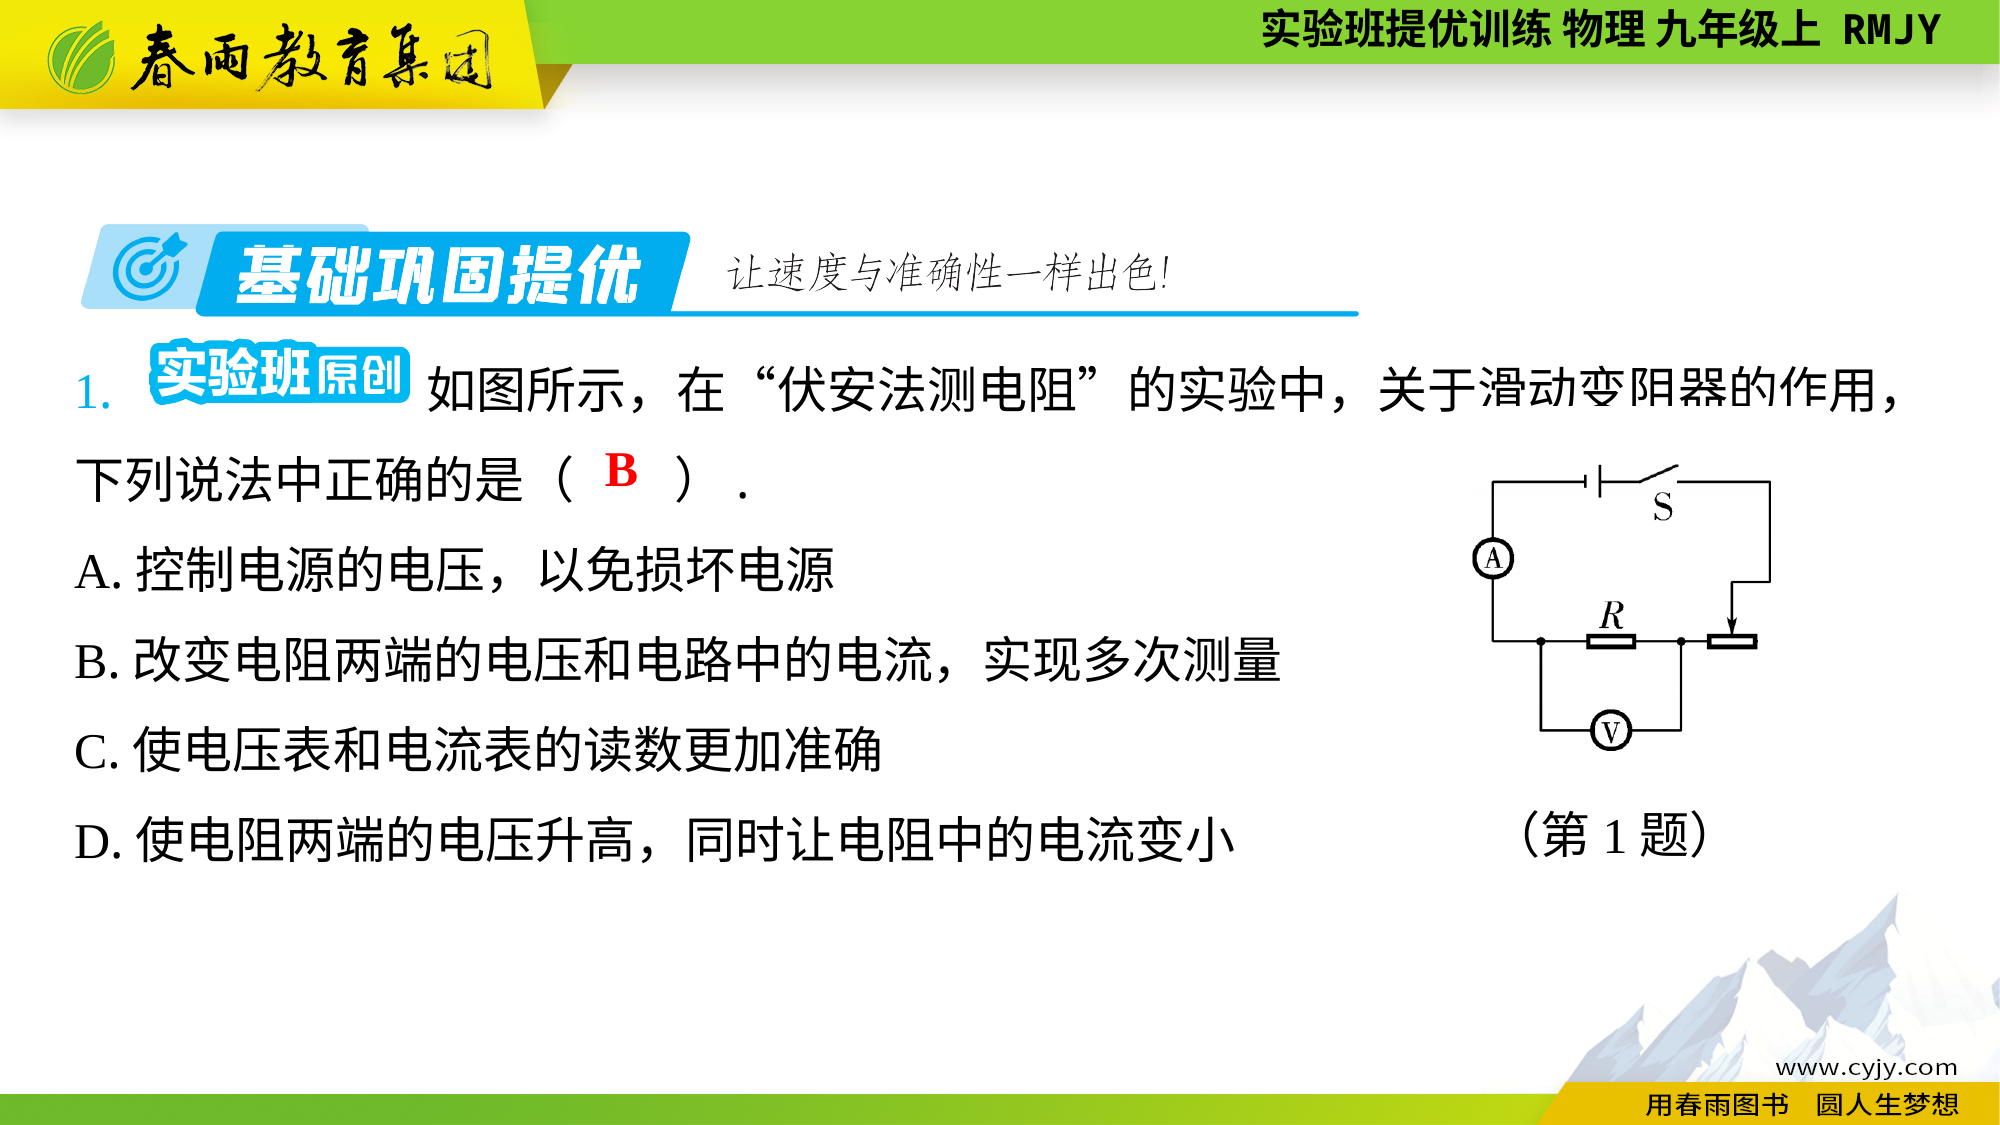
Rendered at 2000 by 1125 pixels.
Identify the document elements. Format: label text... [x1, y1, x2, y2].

text_box （第1题） [1475, 766, 1755, 872]
text_box B [589, 428, 653, 504]
list 1. 如图所示，在“伏安法测电阻”的实验中，关于滑动变阻器的作用，下列说法中正确的是（ ）. A.控制电源的电压，以免损坏电源 B.改变电阻两端的电压和电路中的电流，实现多次测量 C.使电压表和电流表的读数更加准确 D.使电阻两端的电压升高，同时让电阻中的电流变小 [59, 321, 1944, 882]
picture [0, 0, 2000, 1125]
